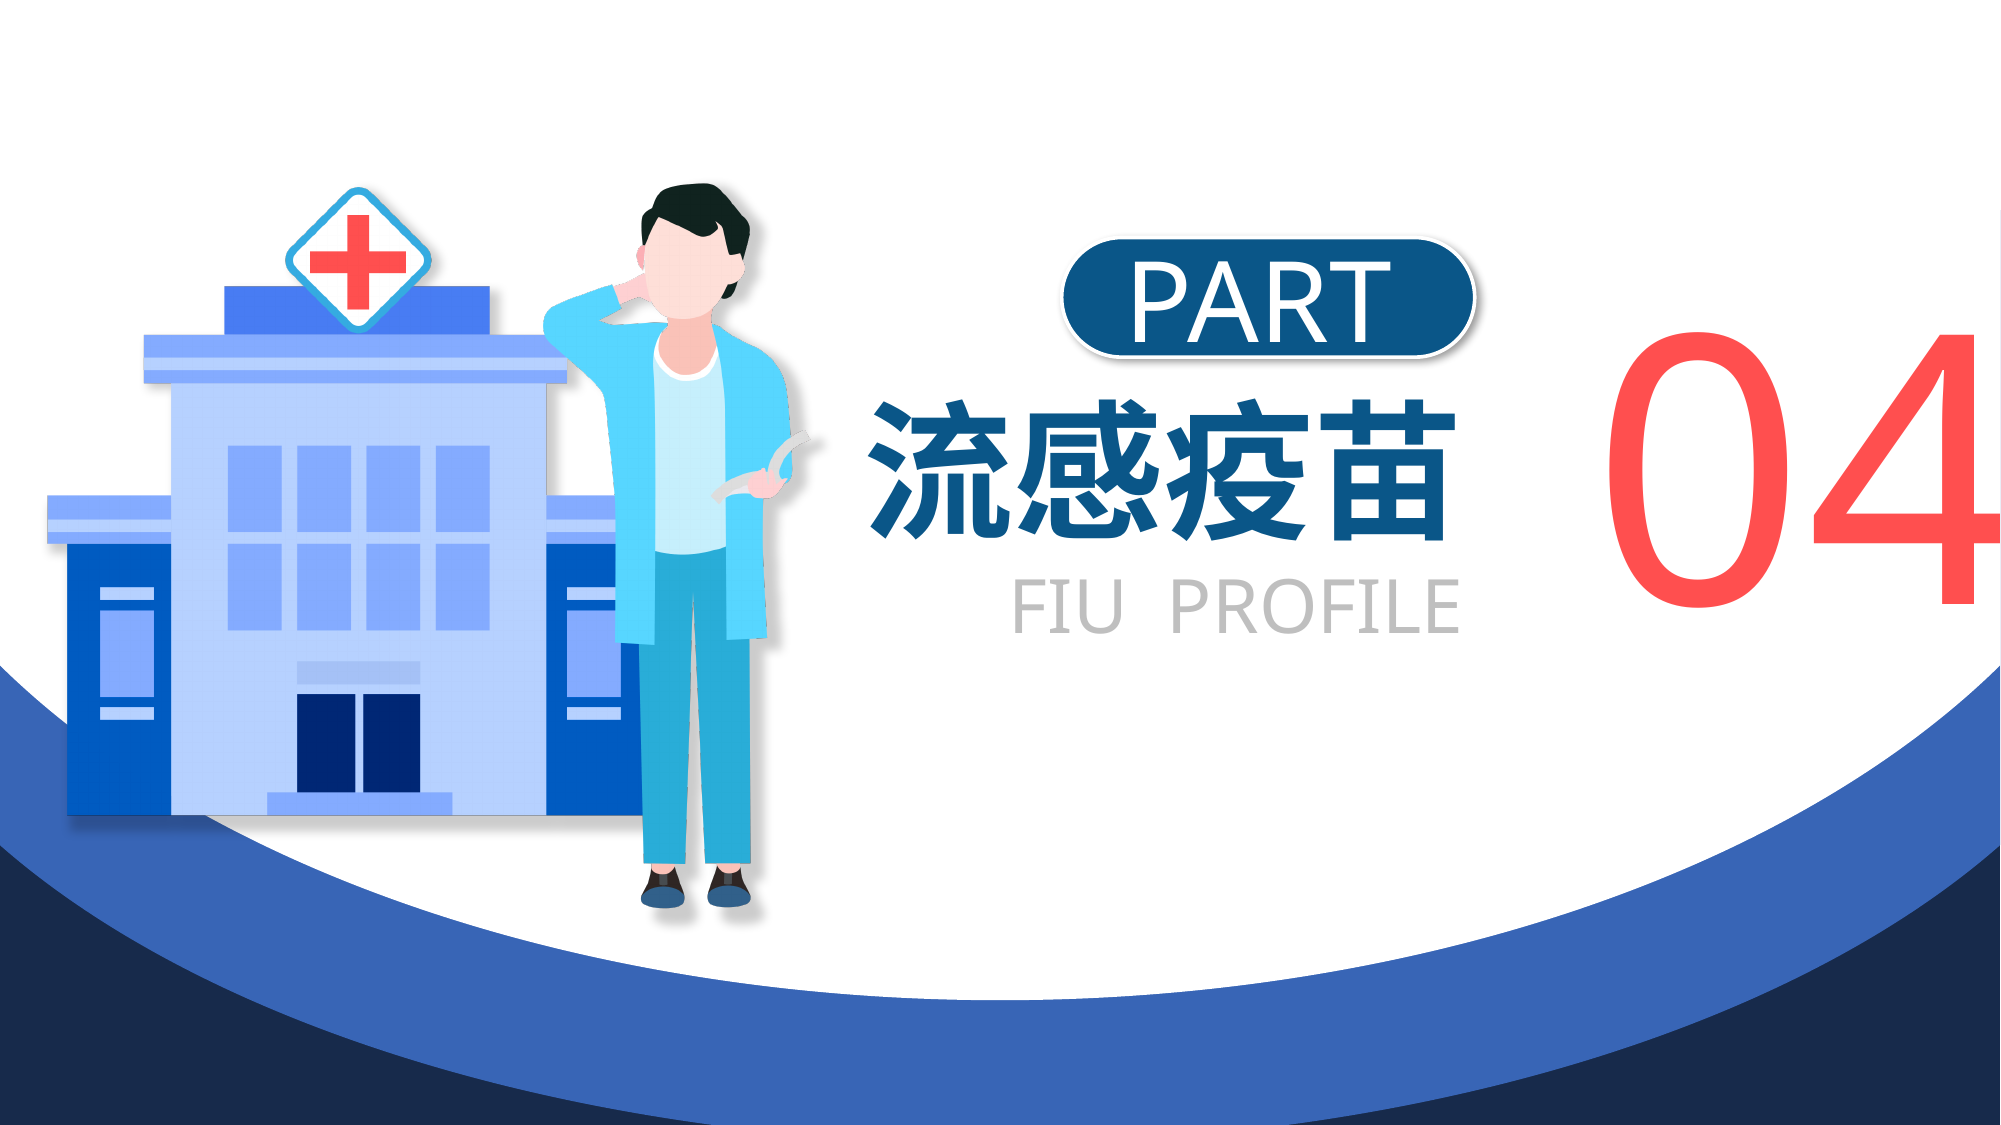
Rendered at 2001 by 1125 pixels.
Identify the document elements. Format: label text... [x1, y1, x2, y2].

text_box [1061, 224, 1475, 372]
text_box FIU PROFILE [961, 552, 1475, 654]
text_box 流感疫苗 [961, 371, 1475, 552]
picture [0, 63, 939, 1016]
text_box 04 [1580, 224, 2000, 686]
